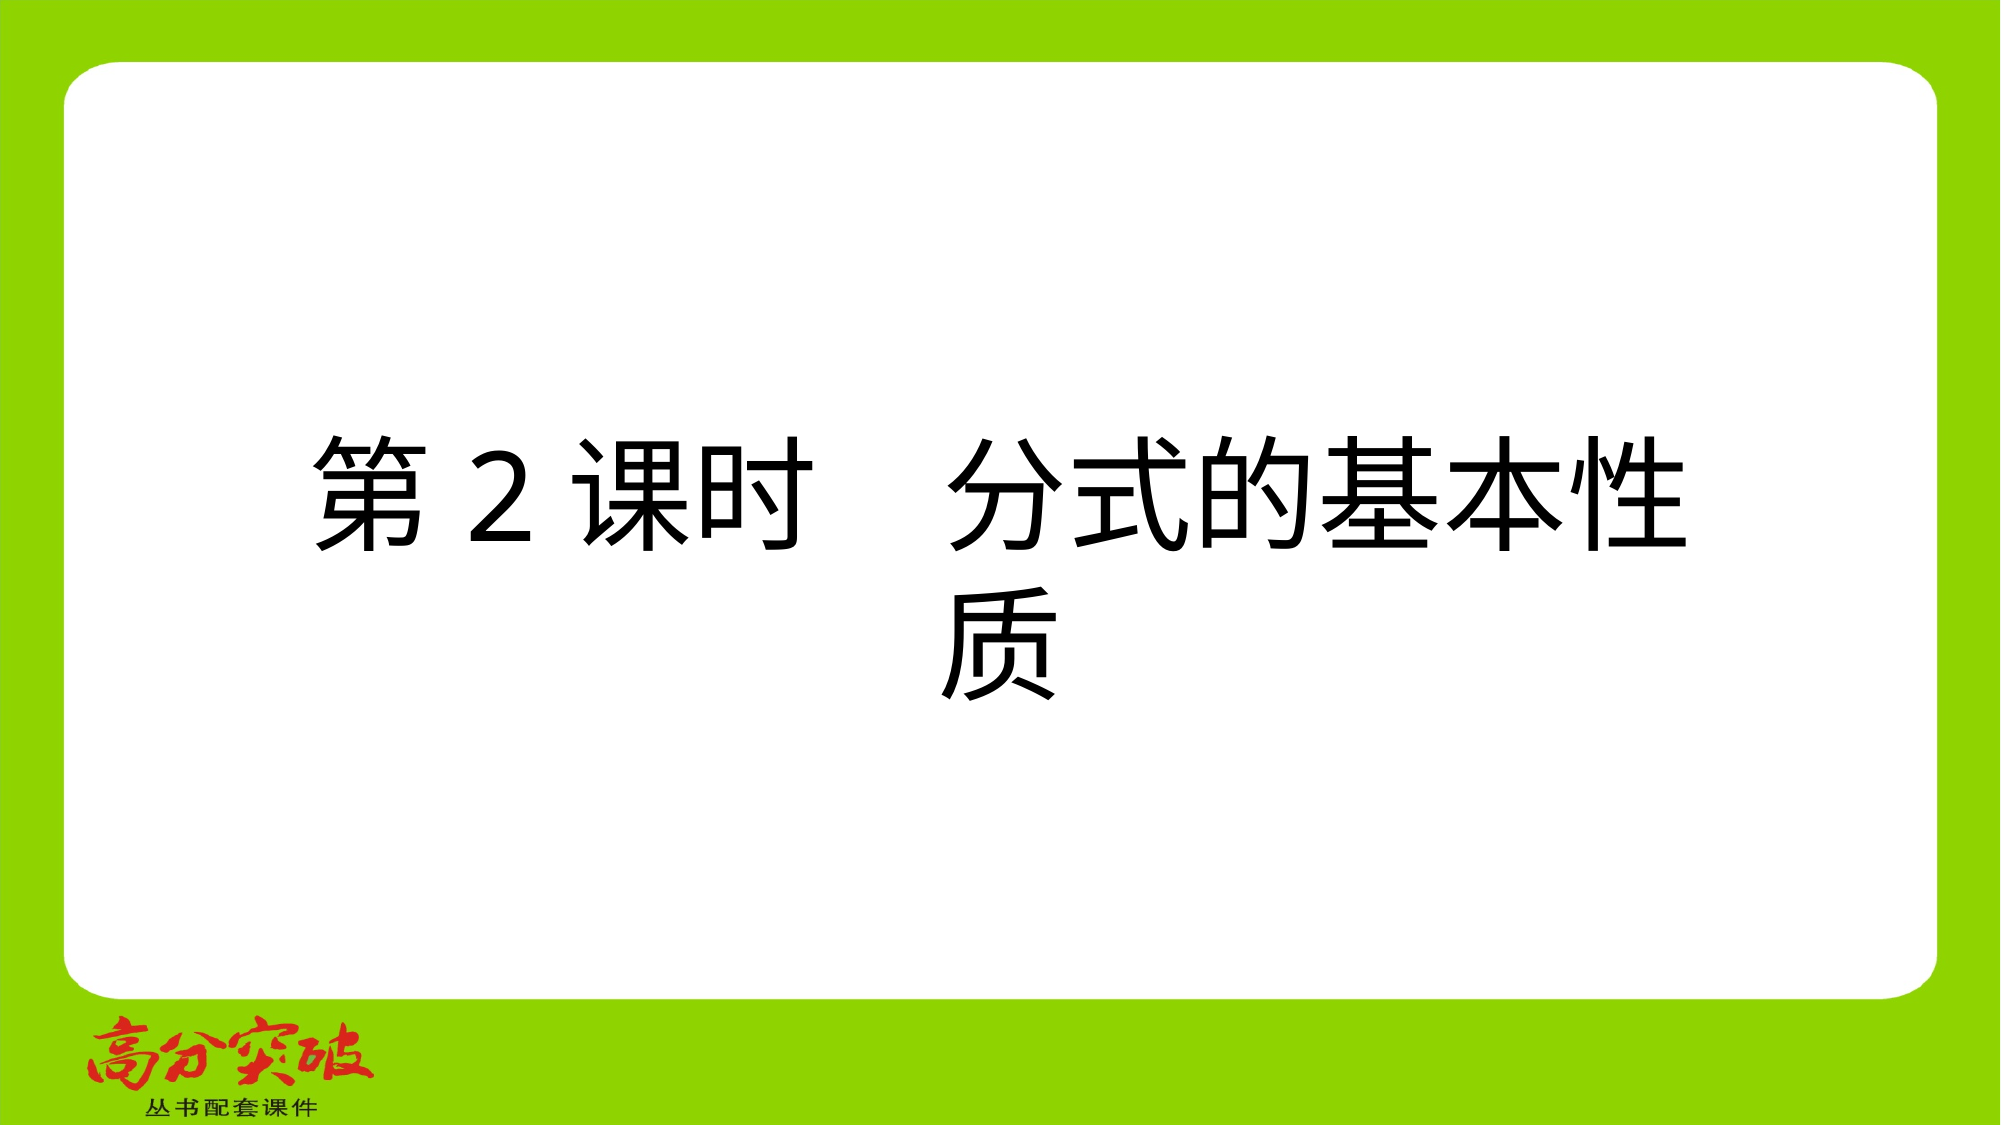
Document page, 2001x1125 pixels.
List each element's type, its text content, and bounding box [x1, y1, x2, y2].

picture [0, 0, 2001, 1125]
text_box 第2课时 分式的基本性质 [243, 408, 1756, 724]
